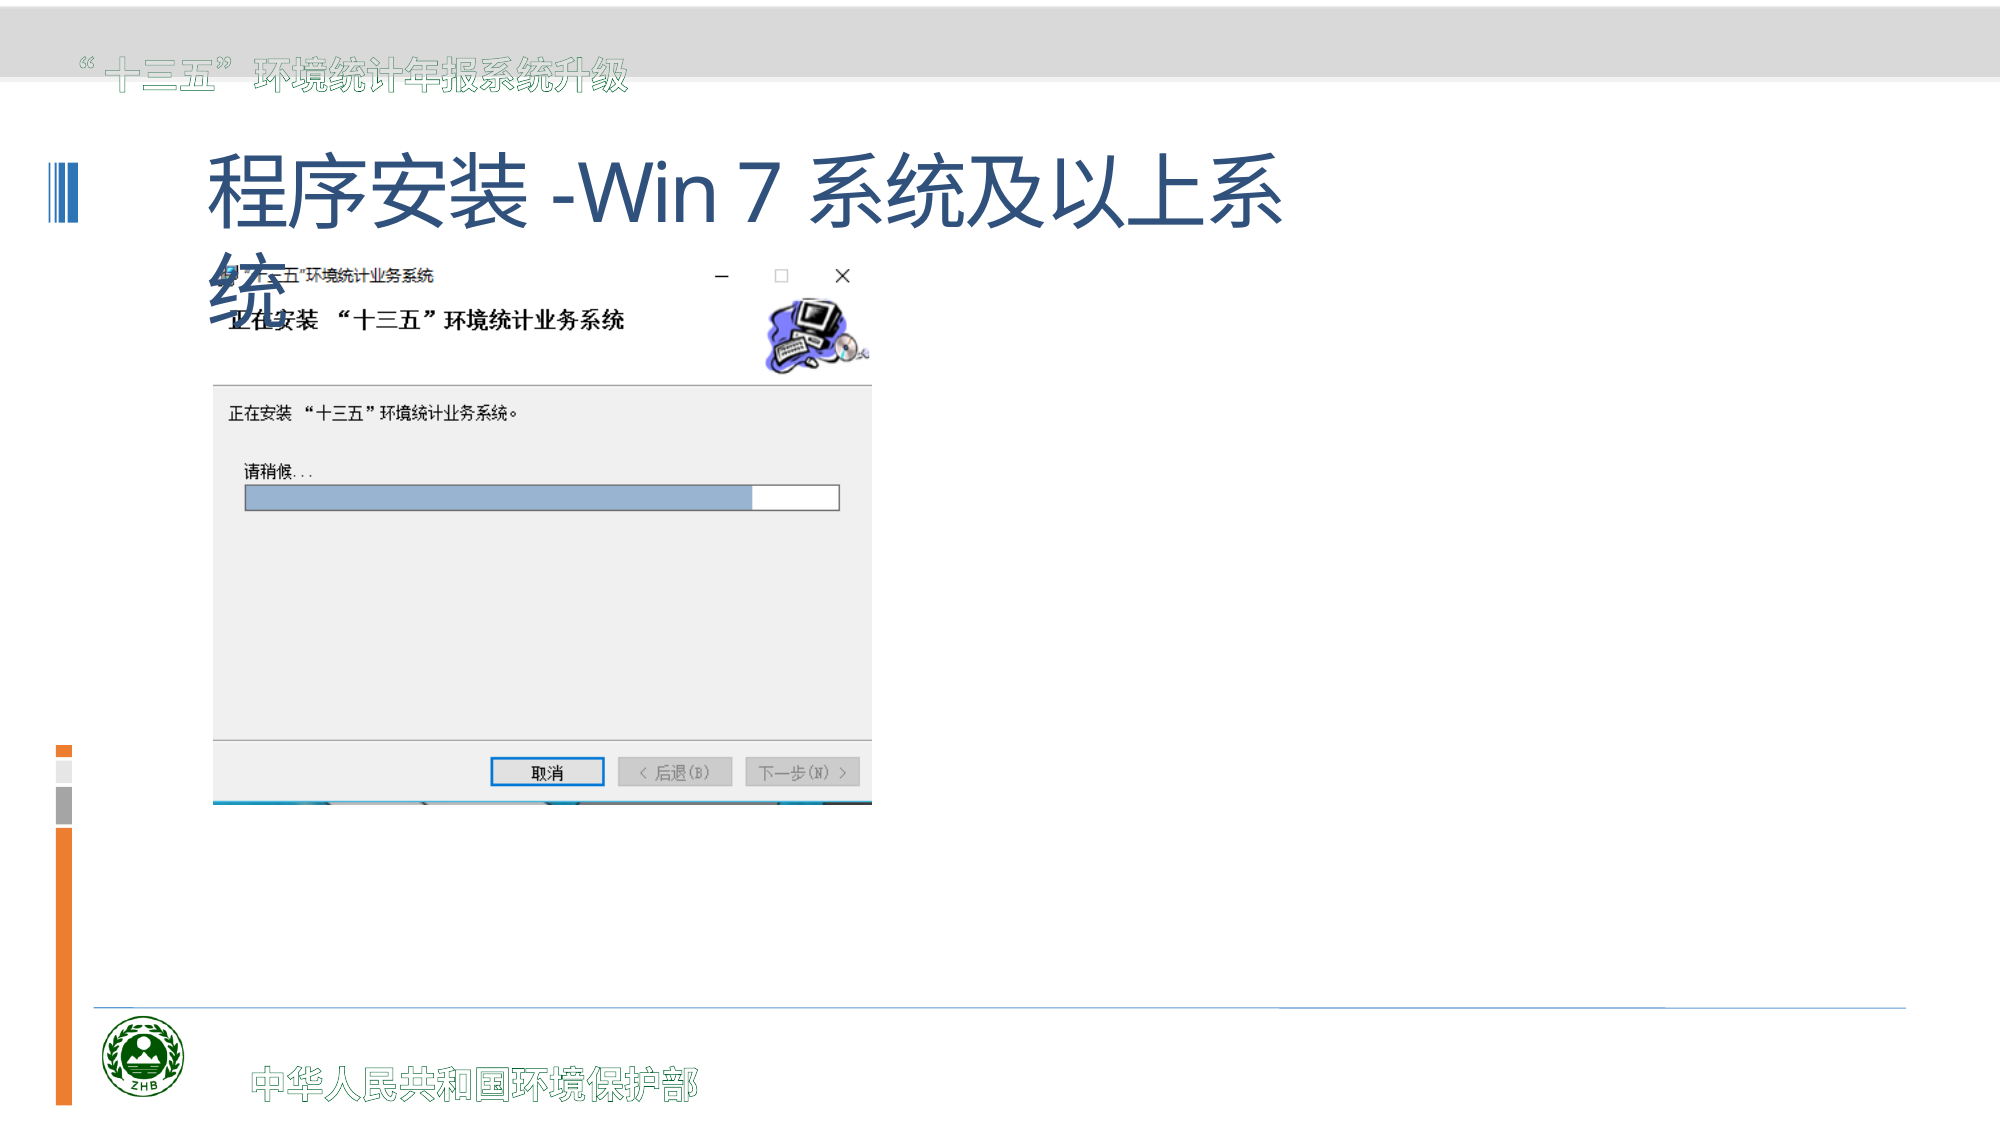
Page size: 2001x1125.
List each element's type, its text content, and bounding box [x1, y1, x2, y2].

picture [93, 1007, 188, 1106]
text_box 程序安装-Win 7系统及以上系统 [192, 131, 1343, 261]
picture [213, 260, 872, 805]
